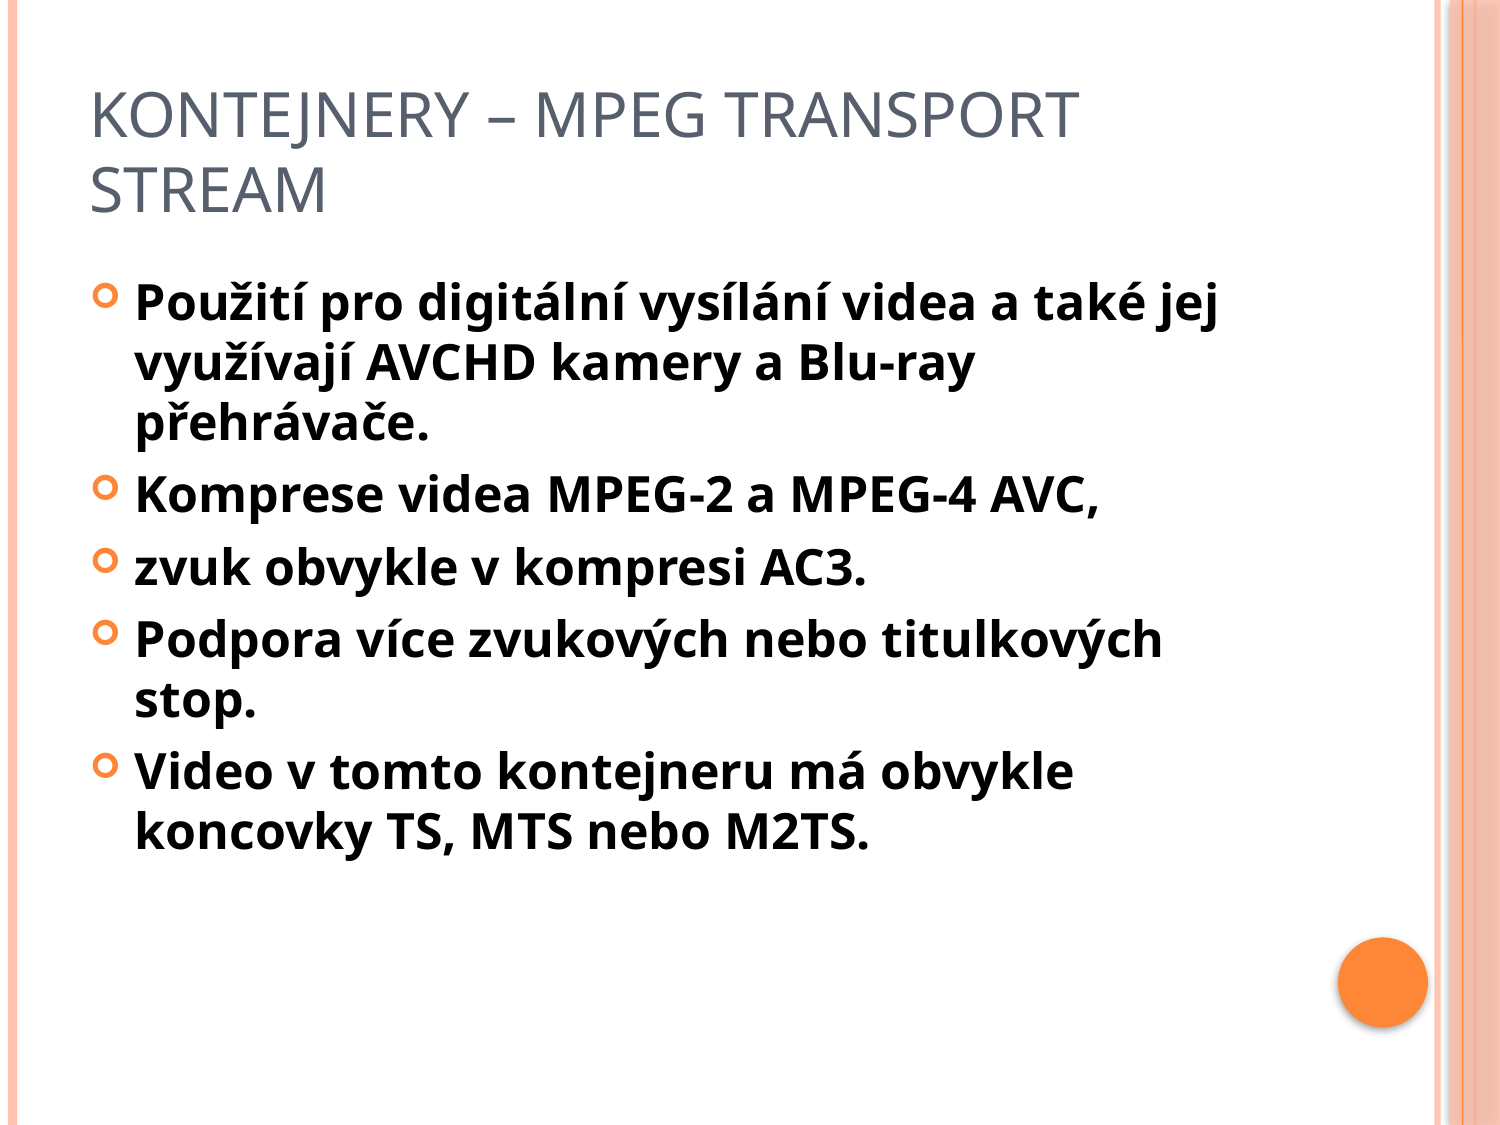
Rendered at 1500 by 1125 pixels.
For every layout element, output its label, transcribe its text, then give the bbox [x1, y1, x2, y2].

title Kontejnery – MPEG Transport Stream [75, 45, 1300, 233]
list Použití pro digitální vysílání videa a také jej využívají AVCHD kamery a Blu-ray přehrávače. Komprese videa MPEG-2 a MPEG-4 AVC, zvuk obvykle v kompresi AC3. Podpora více zvukových nebo titulkových stop. Video v tomto kontejneru má obvykle koncovky TS, MTS nebo M2TS. [75, 262, 1300, 1062]
